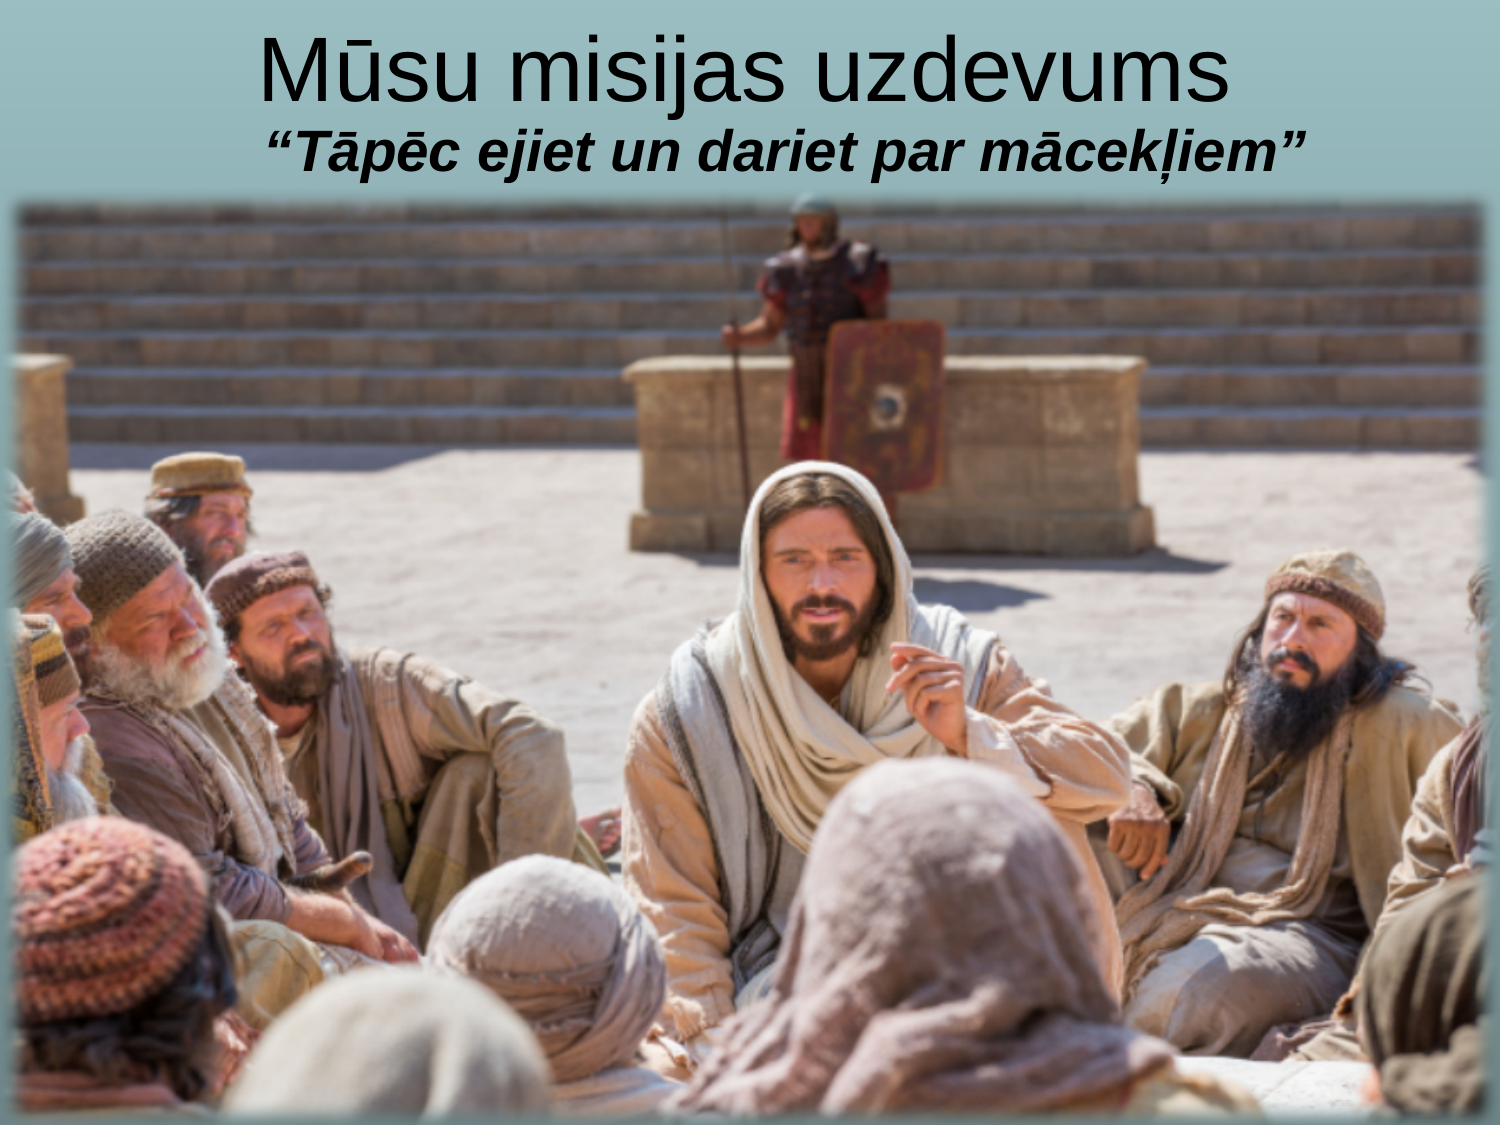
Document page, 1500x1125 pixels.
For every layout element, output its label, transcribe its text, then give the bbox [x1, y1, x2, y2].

title Mūsu misijas uzdevums [70, 0, 1421, 105]
picture [0, 187, 1500, 1125]
list “Tāpēc ejiet un dariet par mācekļiem” [0, 105, 1500, 187]
